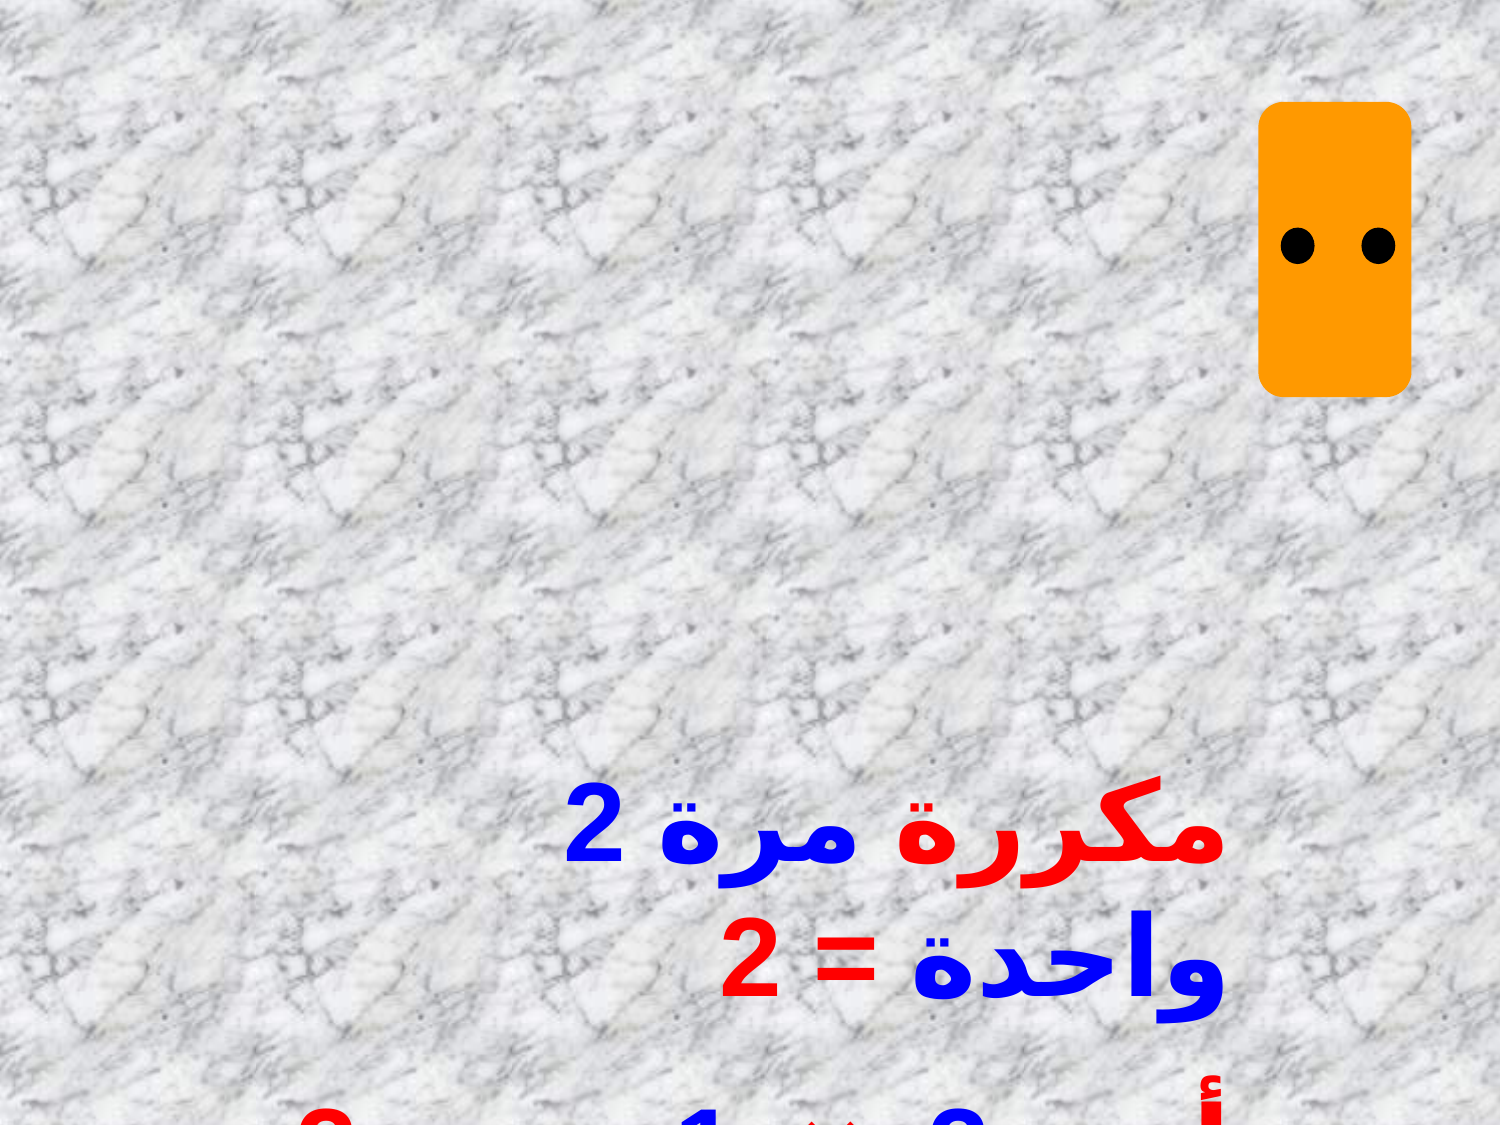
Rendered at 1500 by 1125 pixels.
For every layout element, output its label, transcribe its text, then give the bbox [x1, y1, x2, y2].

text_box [1258, 101, 1412, 398]
picture [0, 0, 1500, 1125]
text_box 2 مكررة مرة واحدة = 2 أي : 2 × 1 = 2 [242, 741, 1247, 1125]
